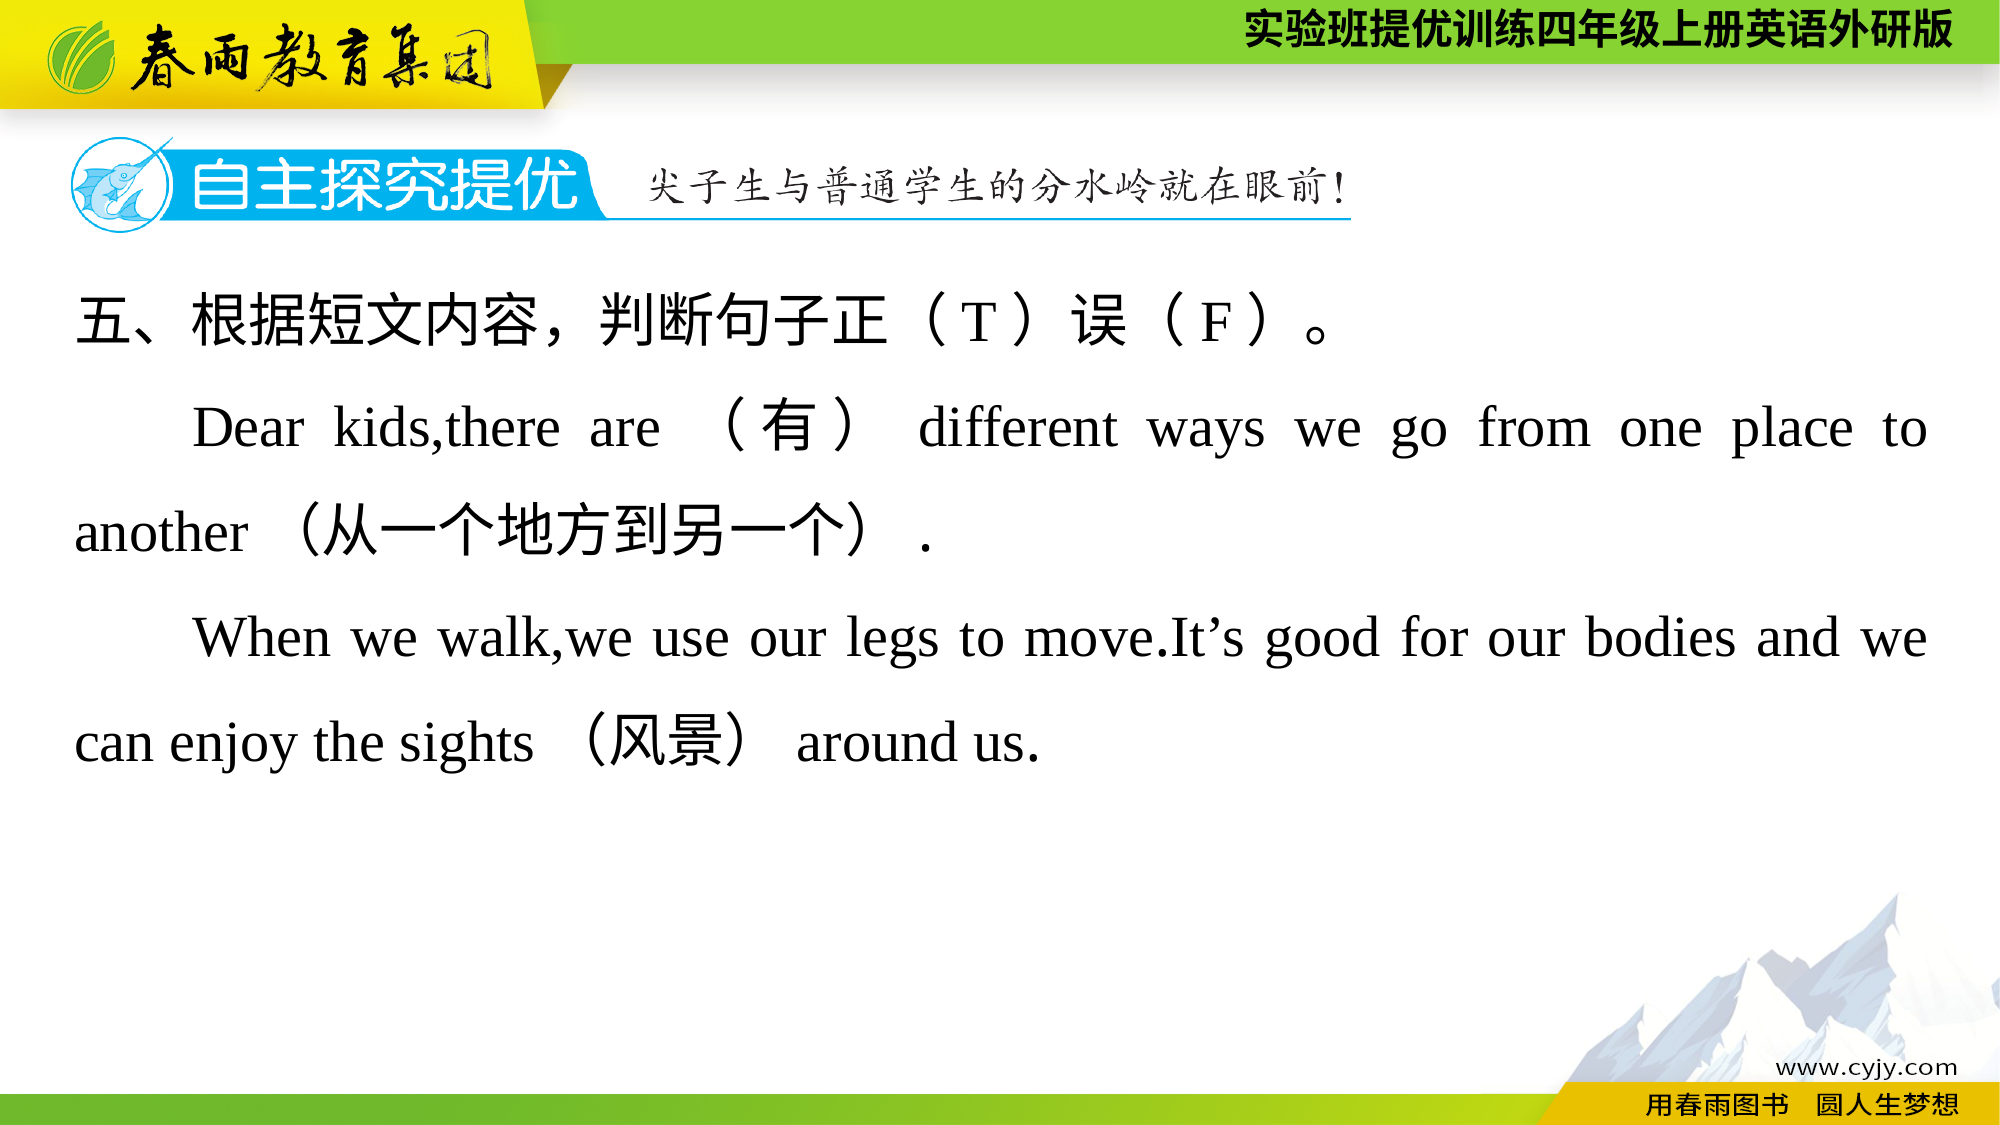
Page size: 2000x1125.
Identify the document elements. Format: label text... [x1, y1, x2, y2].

picture [0, 0, 2000, 1125]
list 五、根据短文内容，判断句子正（T）误（F）。 Dear kids,there are（有）different ways we go from one place to another（从一个地方到另一个）. When we walk,we use our legs to move.It’s good for our bodies and we can enjoy the sights（风景）around us. [59, 240, 1944, 773]
